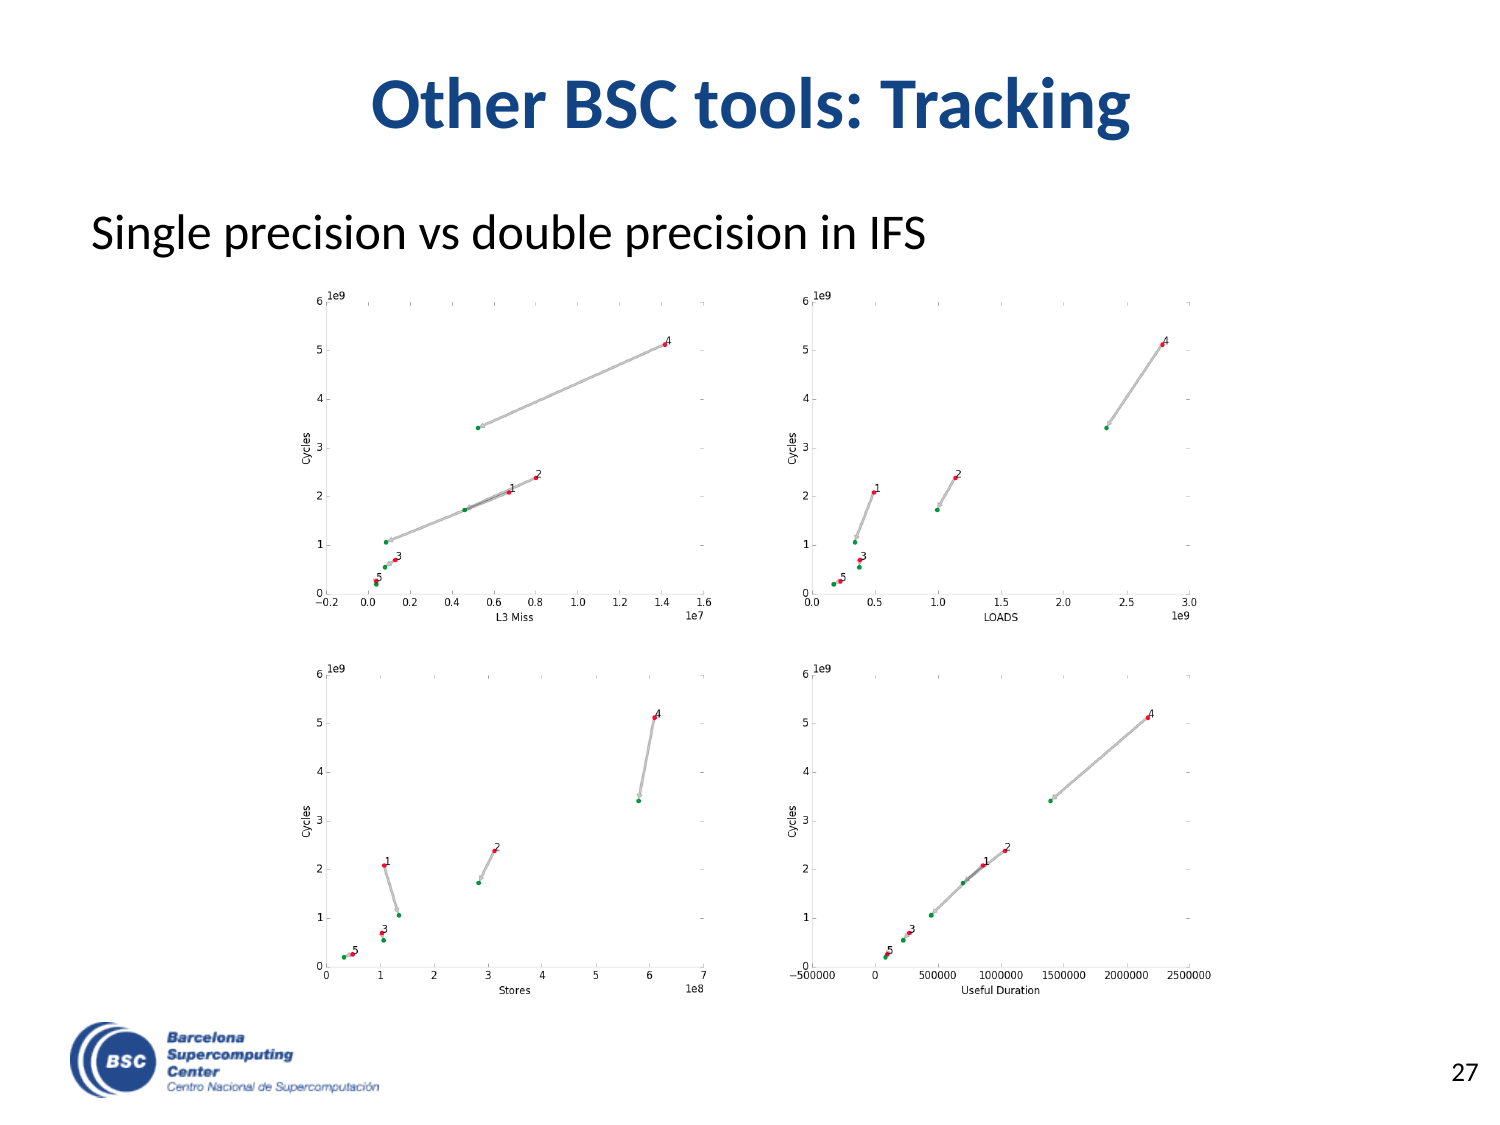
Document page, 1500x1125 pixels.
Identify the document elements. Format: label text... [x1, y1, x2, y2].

list Single precision vs double precision in IFS [76, 199, 1427, 993]
picture [264, 638, 1238, 1003]
slide_number ‹#› [1403, 1038, 1494, 1125]
picture [264, 265, 1238, 631]
title Other BSC tools: Tracking [76, 35, 1427, 174]
picture [70, 1022, 379, 1098]
